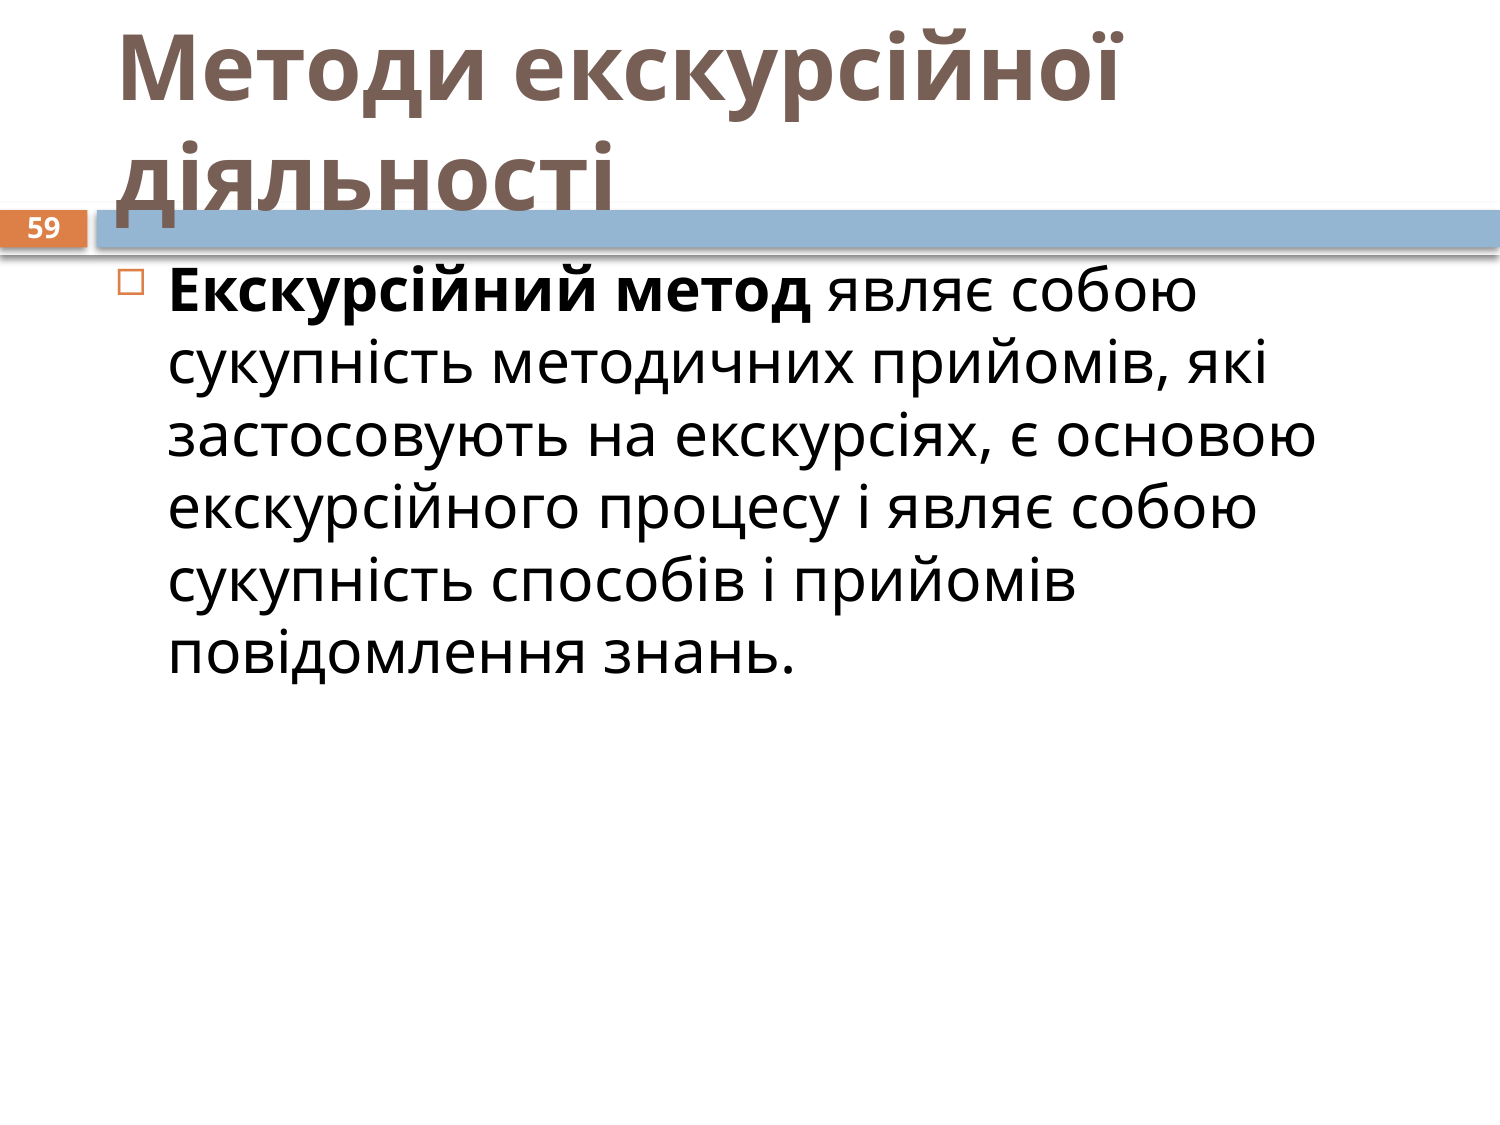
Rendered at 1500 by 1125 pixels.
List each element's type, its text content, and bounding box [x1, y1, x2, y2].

list Екскурсійний метод являє собою сукупність методичних прийомів, які застосовують на екскурсіях, є основою екскурсійного процесу і являє собою сукупність способів і прийомів повідомлення знань. [100, 243, 1447, 1125]
title Методи екскурсійної діяльності [100, 37, 1438, 200]
slide_number 59 [0, 208, 88, 249]
